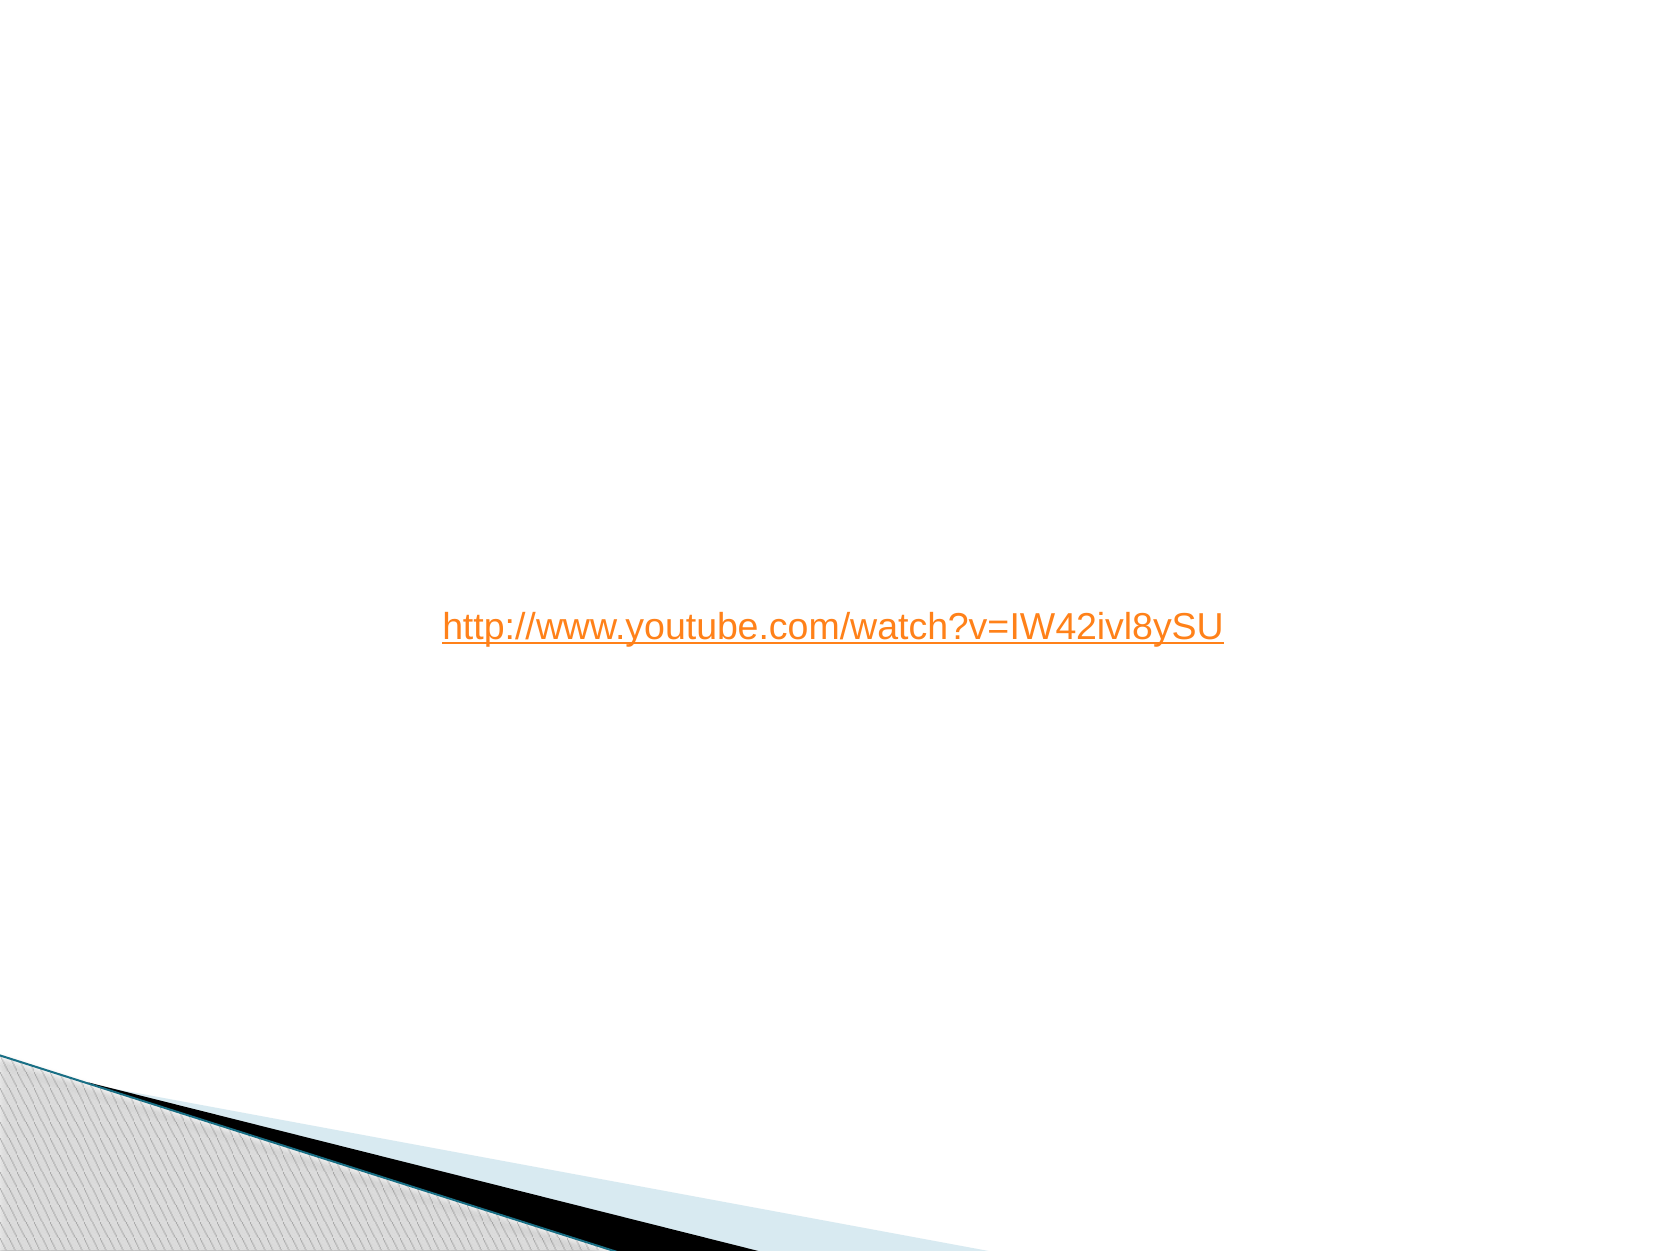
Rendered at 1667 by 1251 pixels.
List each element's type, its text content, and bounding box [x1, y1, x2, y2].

text_box http://www.youtube.com/watch?v=IW42ivl8ySU [427, 594, 1240, 655]
